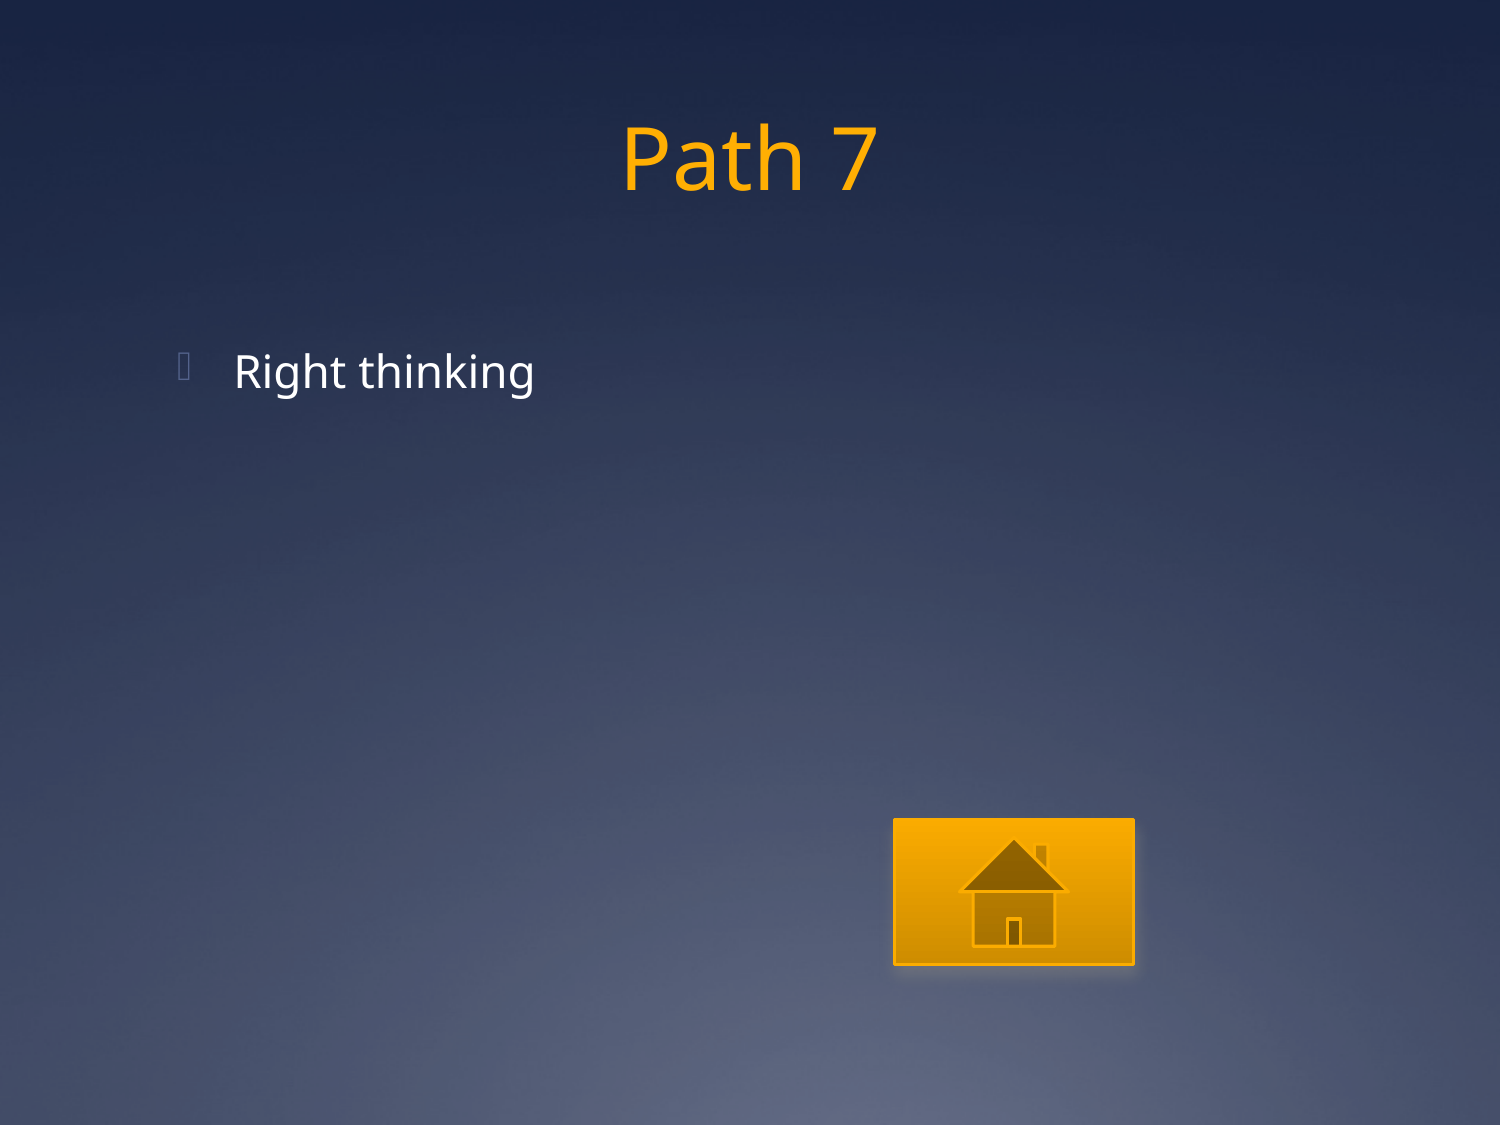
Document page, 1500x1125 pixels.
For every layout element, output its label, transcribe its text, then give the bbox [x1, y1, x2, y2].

list Right thinking [162, 335, 1338, 1005]
text_box [893, 818, 1135, 966]
title Path 7 [100, 95, 1400, 225]
